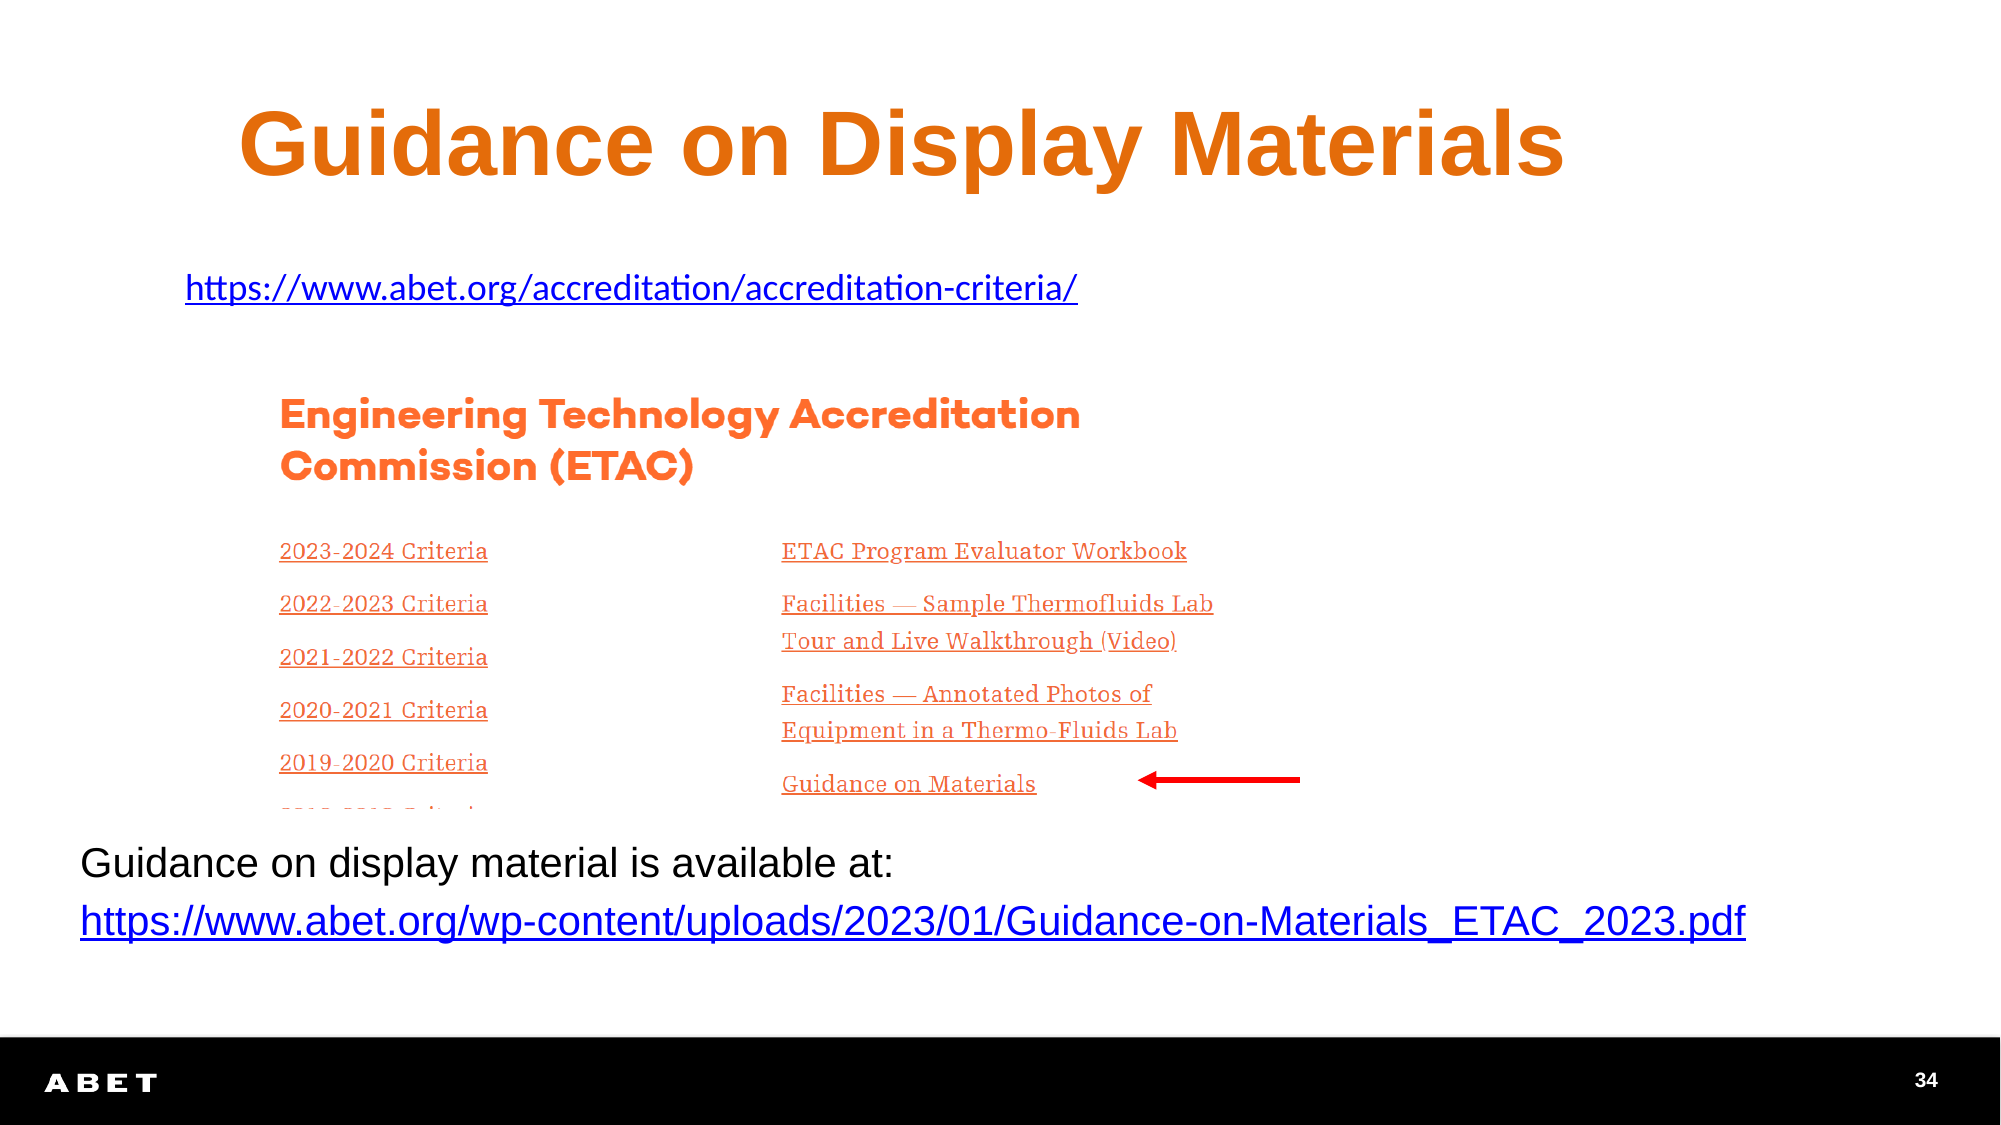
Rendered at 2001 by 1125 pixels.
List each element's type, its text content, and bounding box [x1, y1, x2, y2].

list Guidance on display material is available at: https://www.abet.org/wp-content/uploads/2023/01/Guidance-on-Materials_ETAC_2023.pdf [65, 828, 1904, 1037]
title Guidance on Display Materials [40, 52, 1766, 226]
picture [16, 1052, 184, 1113]
picture [256, 375, 1275, 810]
text_box https://www.abet.org/accreditation/accreditation-criteria/ [170, 255, 1171, 316]
